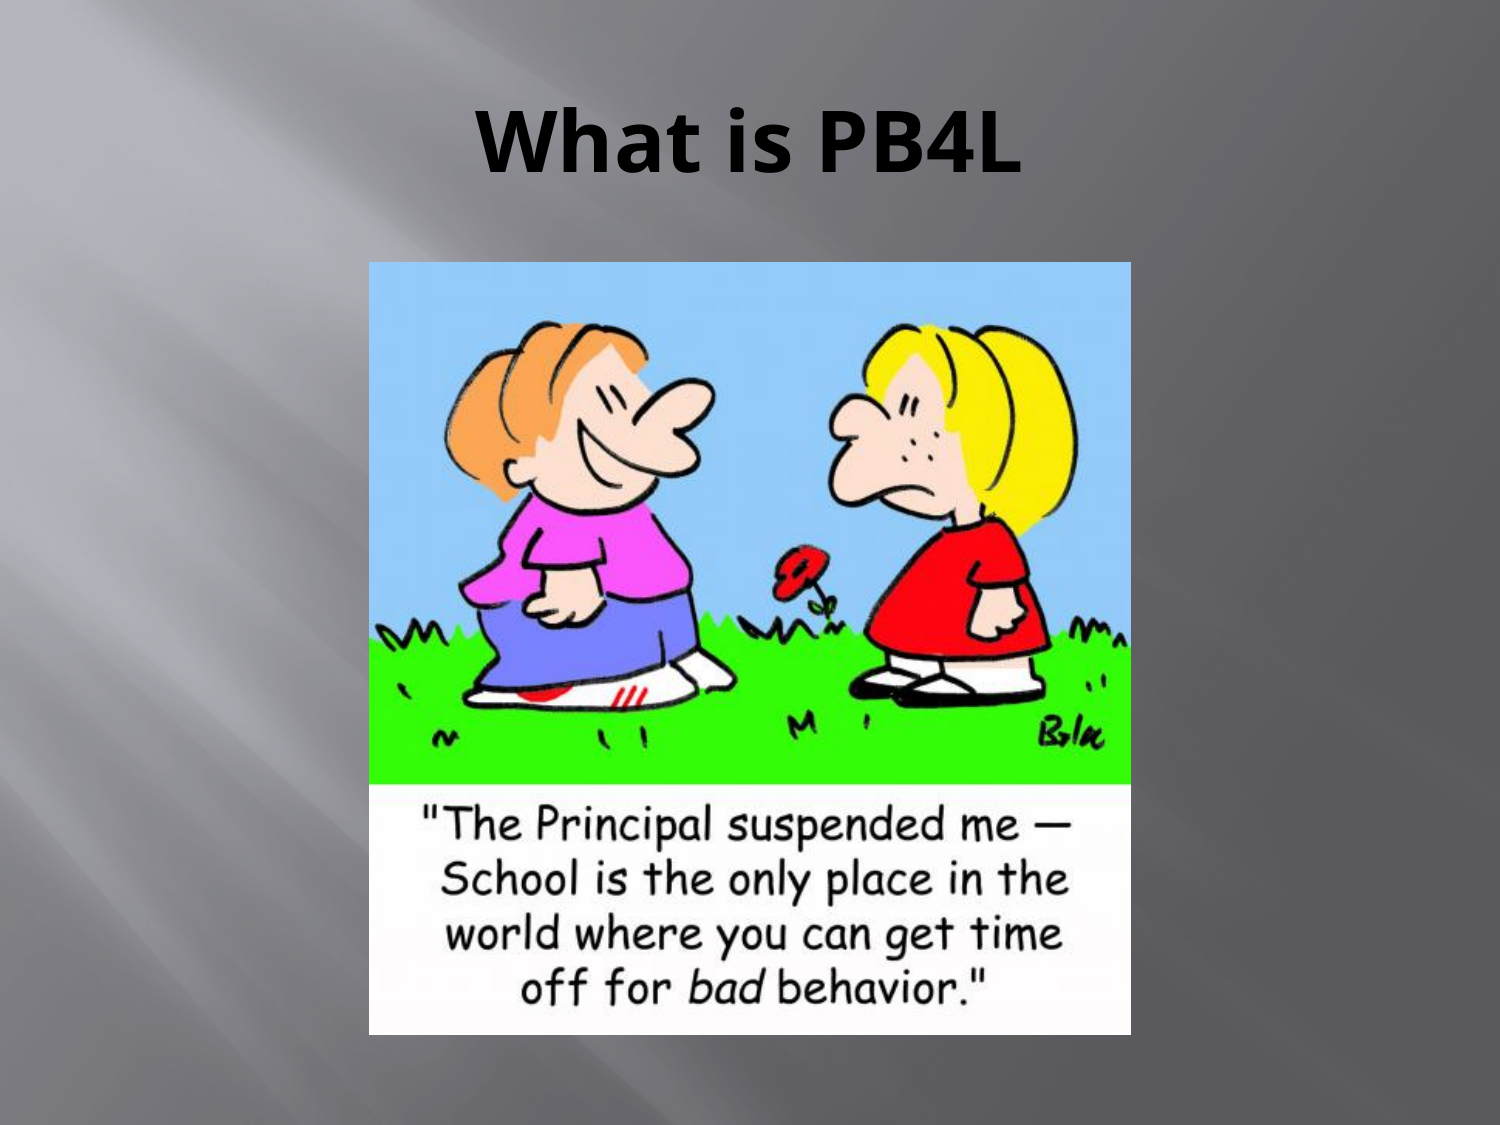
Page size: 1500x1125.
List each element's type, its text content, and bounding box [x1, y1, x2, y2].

title What is PB4L [75, 45, 1425, 233]
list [368, 262, 1131, 1036]
